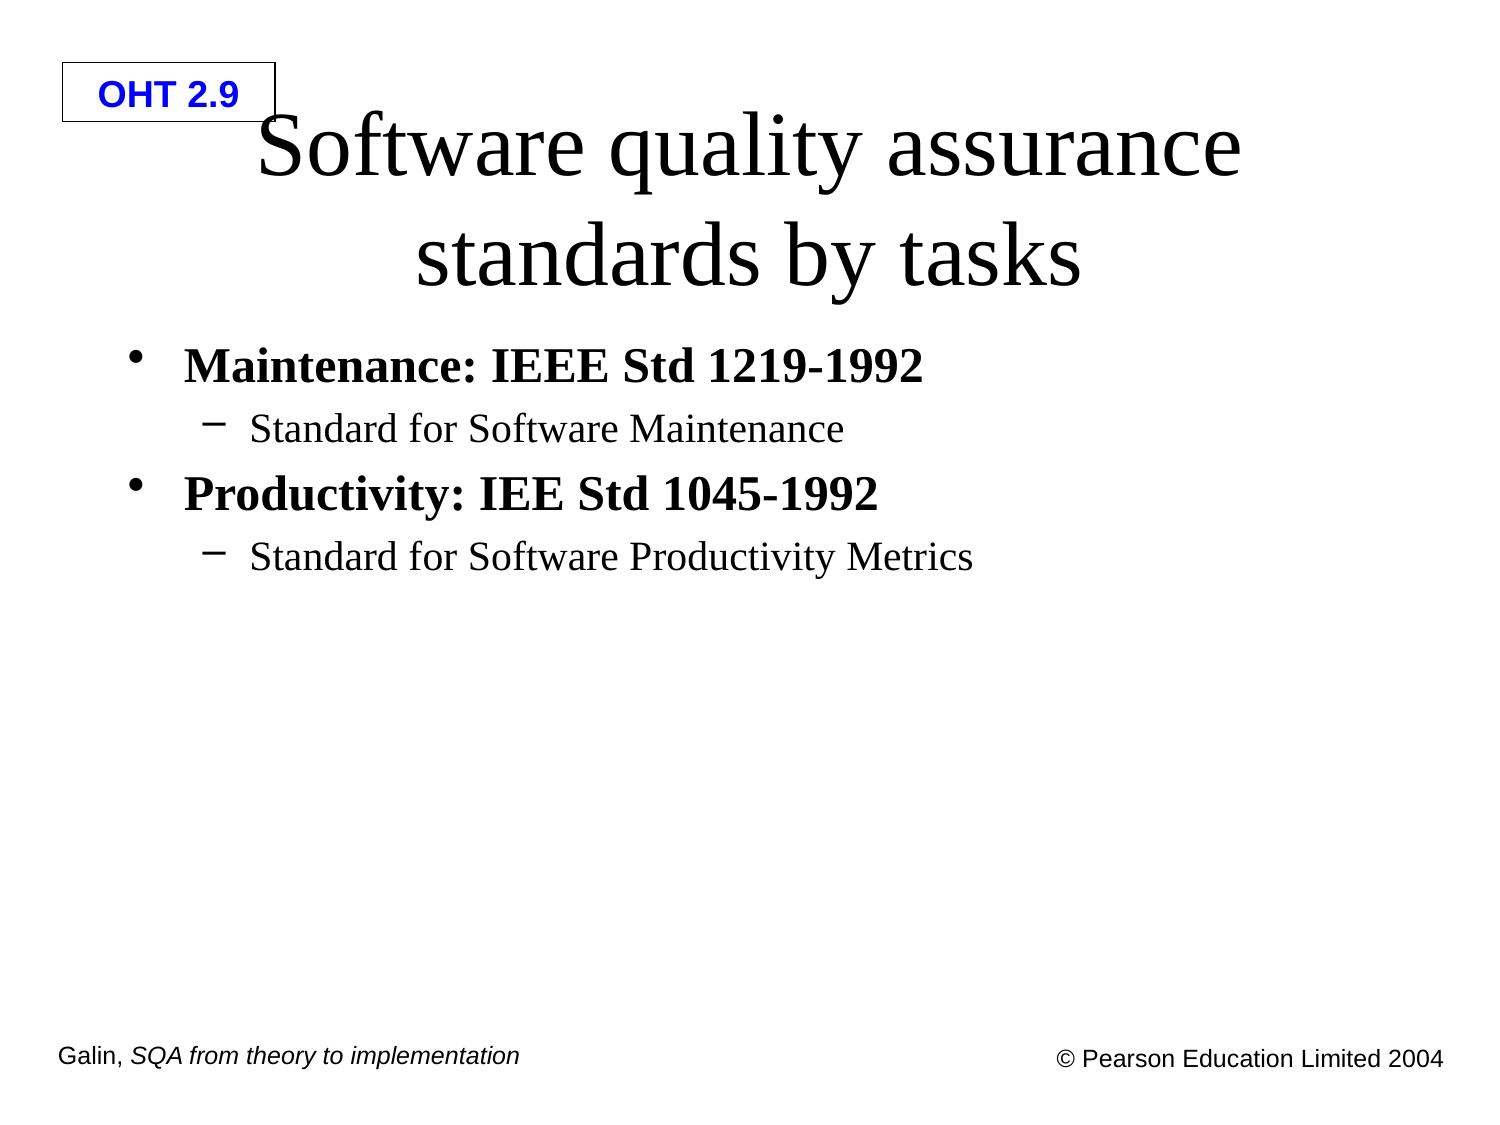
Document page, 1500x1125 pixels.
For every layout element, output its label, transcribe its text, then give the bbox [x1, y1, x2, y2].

list Maintenance: IEEE Std 1219-1992 Standard for Software Maintenance Productivity: IEE Std 1045-1992 Standard for Software Productivity Metrics [112, 324, 1388, 1001]
title Software quality assurance standards by tasks [112, 99, 1388, 288]
